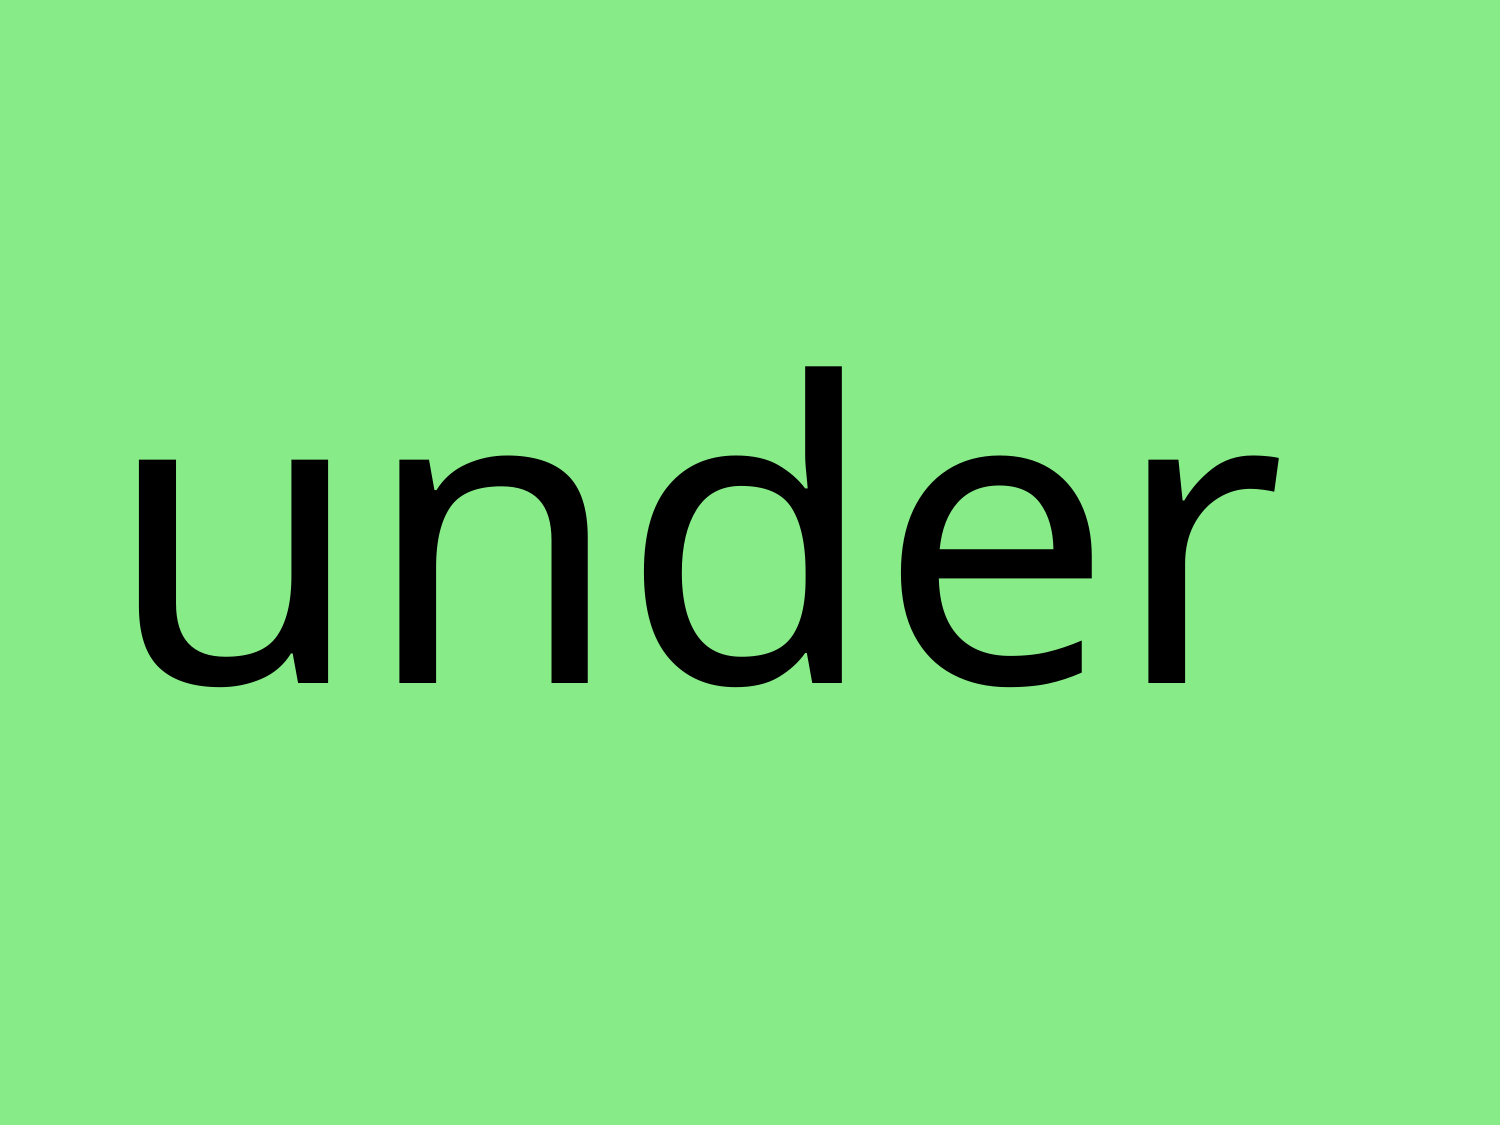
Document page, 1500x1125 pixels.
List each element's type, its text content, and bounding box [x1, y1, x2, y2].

text_box under [41, 259, 1459, 775]
